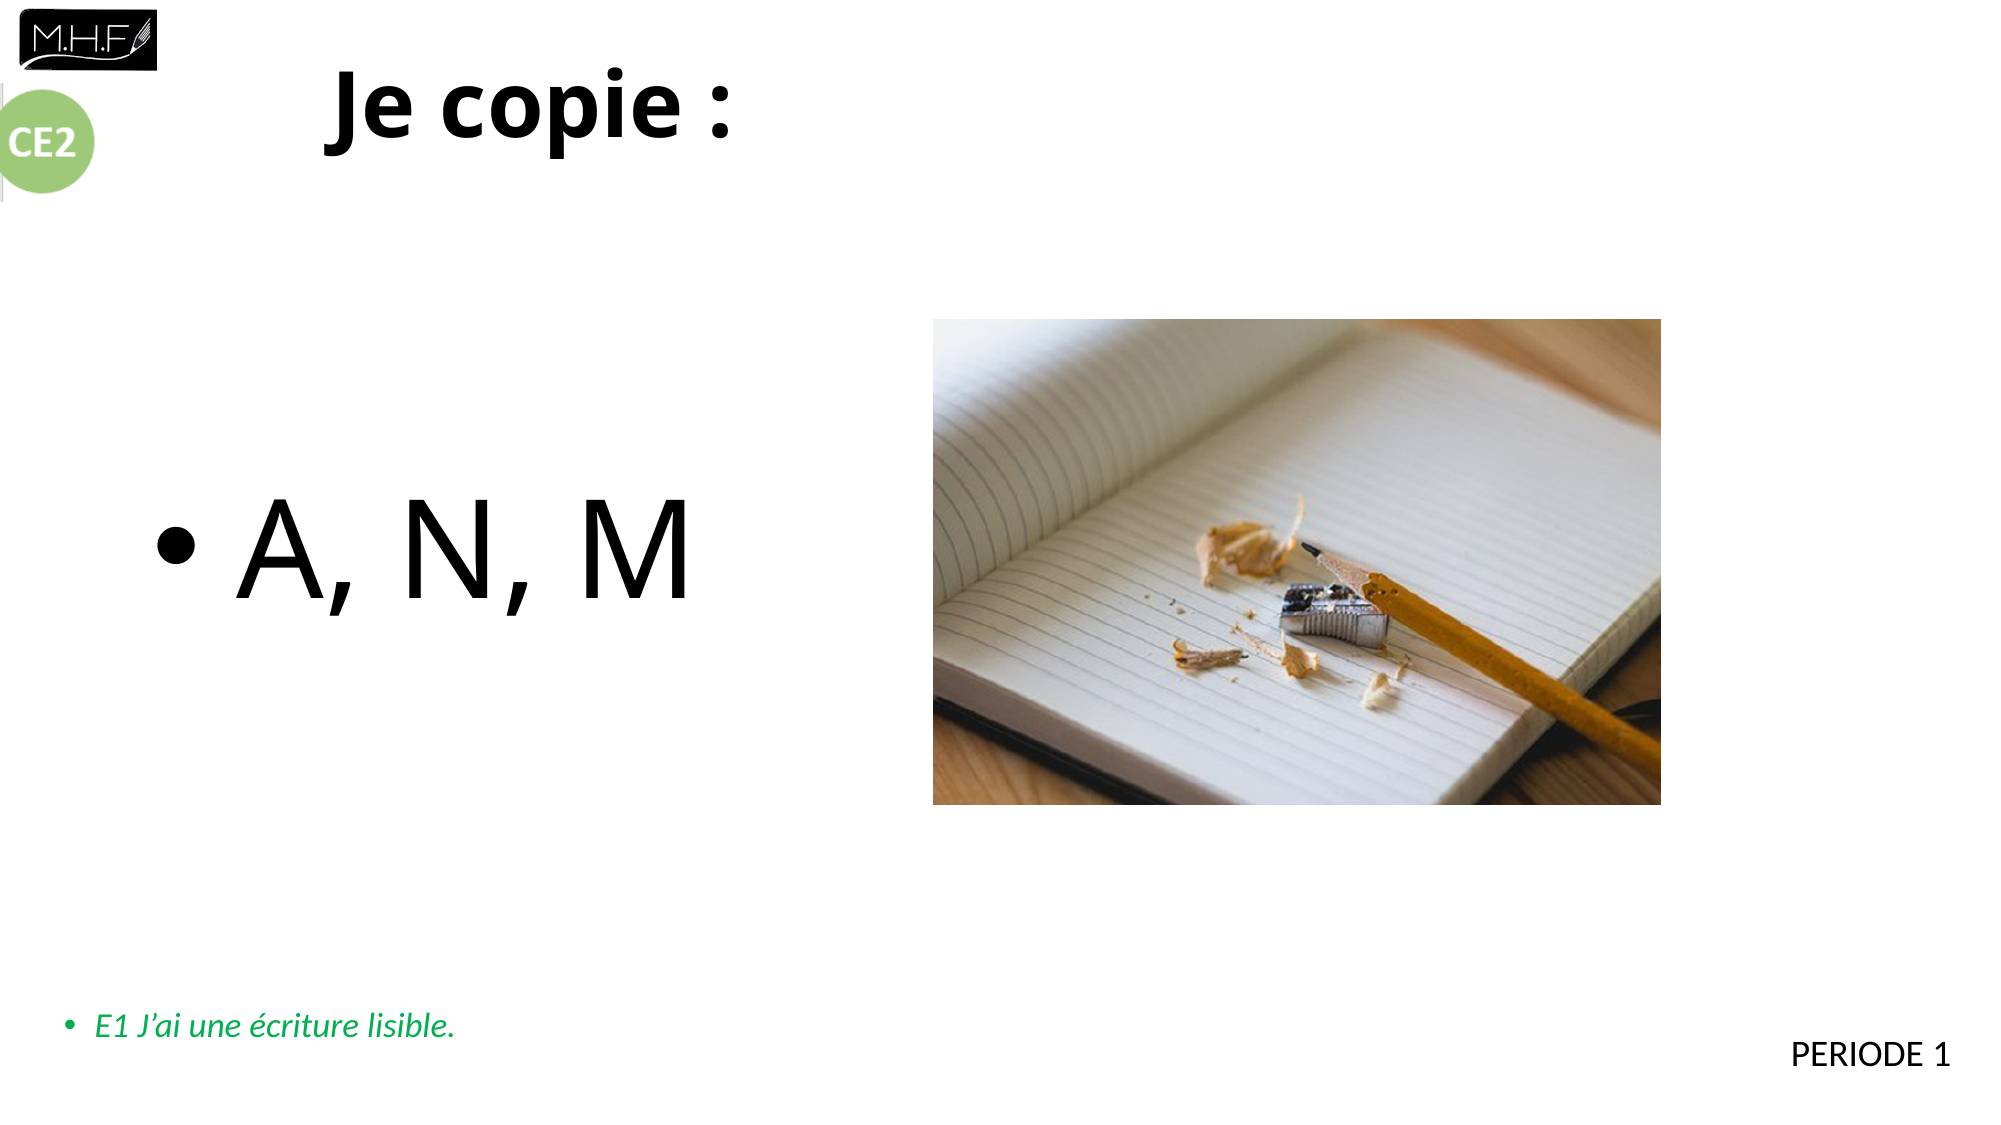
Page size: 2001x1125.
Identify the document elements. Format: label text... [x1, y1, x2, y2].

picture [0, 82, 101, 202]
text_box E1 J’ai une écriture lisible. [48, 999, 1350, 1053]
list A, N, M [137, 240, 1863, 1014]
picture [933, 319, 1661, 806]
title Je copie : [316, 0, 1863, 218]
text_box PERIODE 1 [1362, 1021, 1967, 1082]
picture [16, 7, 157, 74]
